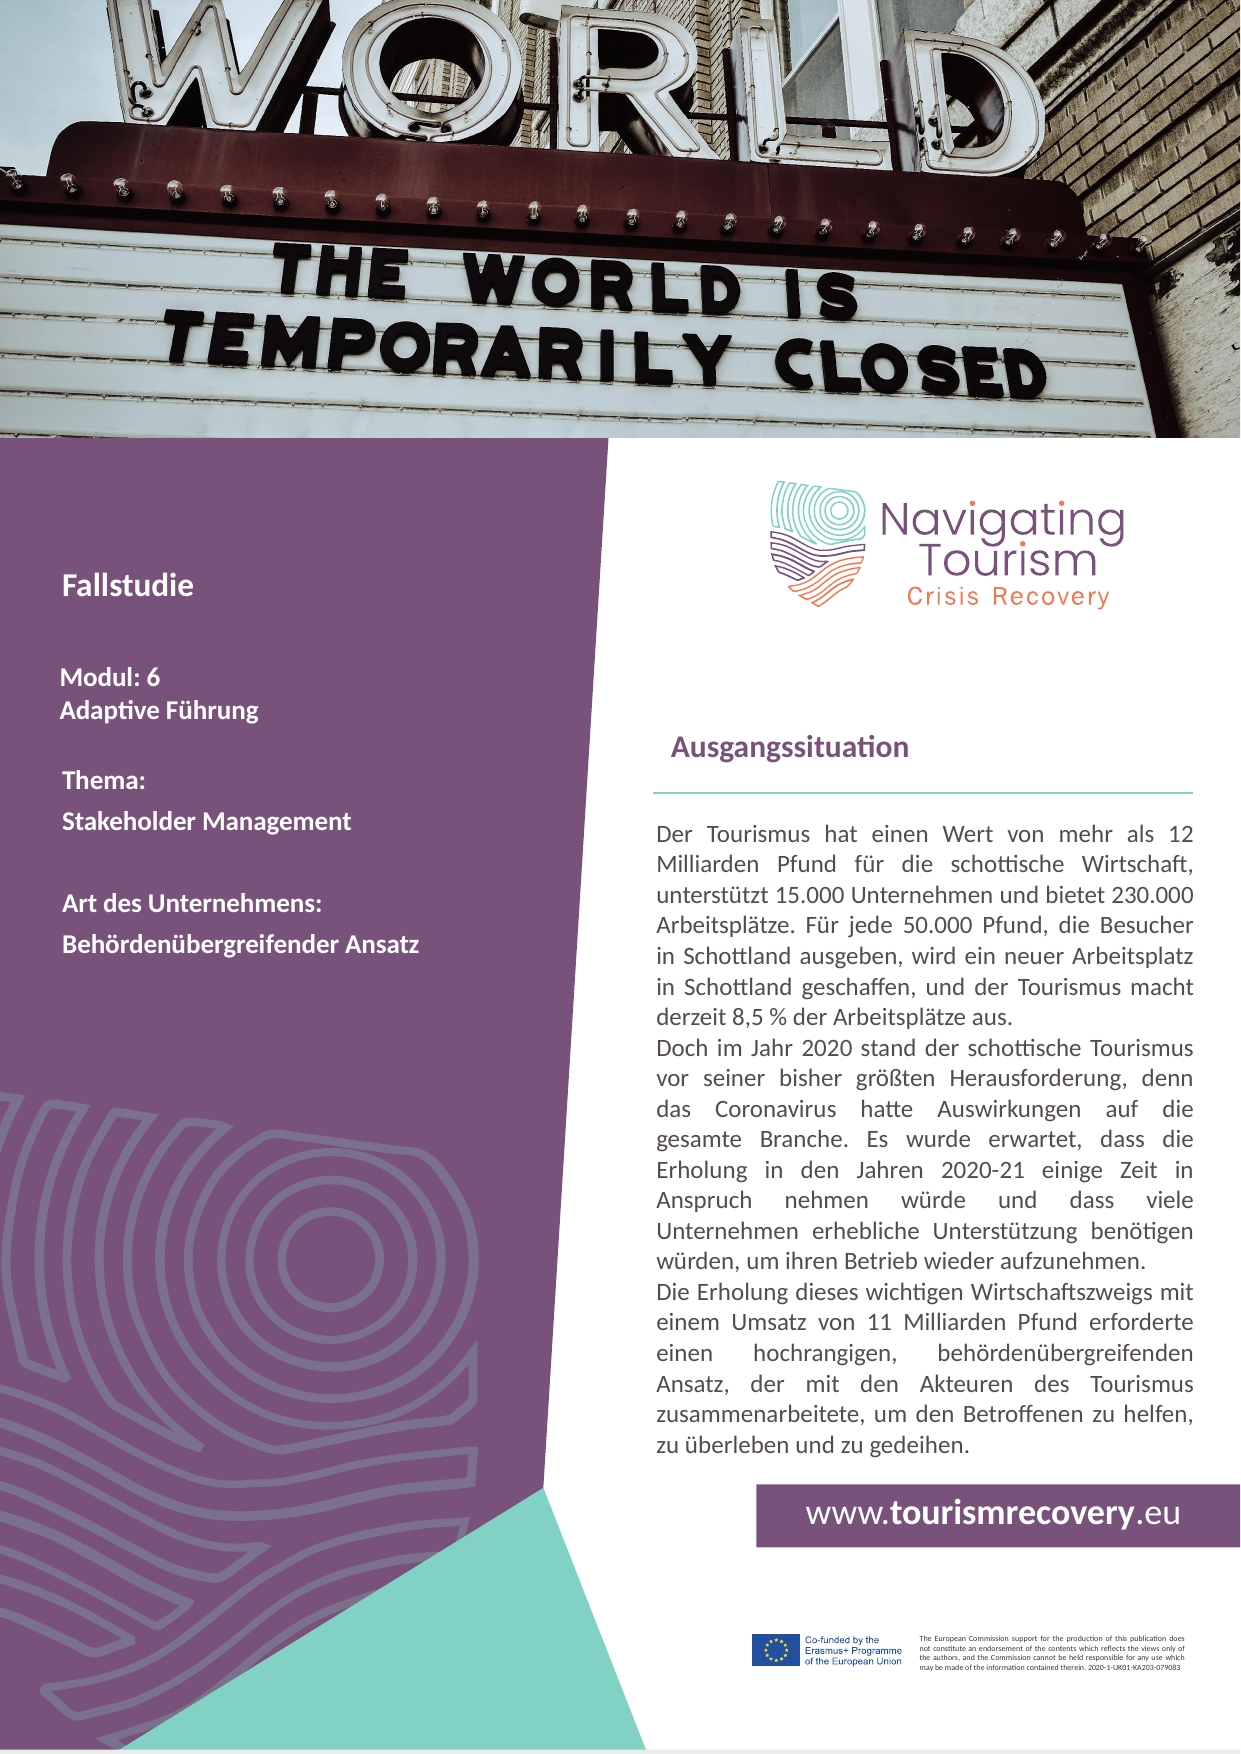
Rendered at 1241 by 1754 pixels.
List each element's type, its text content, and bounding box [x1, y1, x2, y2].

text_box Modul: 6 Adaptive Führung [44, 661, 578, 724]
list Ausgangssituation [655, 718, 1148, 786]
picture [0, 0, 1241, 438]
text_box Der Tourismus hat einen Wert von mehr als 12 Milliarden Pfund für die schottische Wirtschaft, unterstützt 15.000 Unternehmen und bietet 230.000 Arbeitsplätze. Für jede 50.000 Pfund, die Besucher in Schottland ausgeben, wird ein neuer Arbeitsplatz in Schottland geschaffen, und der Tourismus macht derzeit 8,5 % der Arbeitsplätze aus. Doch im Jahr 2020 stand der schottische Tourismus vor seiner bisher größten Herausforderung, denn das Coronavirus hatte Auswirkungen auf die gesamte Branche. Es wurde erwartet, dass die Erholung in den Jahren 2020-21 einige Zeit in Anspruch nehmen würde und dass viele Unternehmen erhebliche Unterstützung benötigen würden, um ihren Betrieb wieder aufzunehmen. Die Erholung dieses wichtigen Wirtschaftszweigs mit einem Umsatz von 11 Milliarden Pfund erforderte einen hochrangigen, behördenübergreifenden Ansatz, der mit den Akteuren des Tourismus zusammenarbeitete, um den Betroffenen zu helfen, zu überleben und zu gedeihen. [641, 809, 1210, 1341]
list Fallstudie [47, 547, 535, 610]
list Thema: Stakeholder Management Art des Unternehmens: Behördenübergreifender Ansatz [47, 768, 535, 831]
